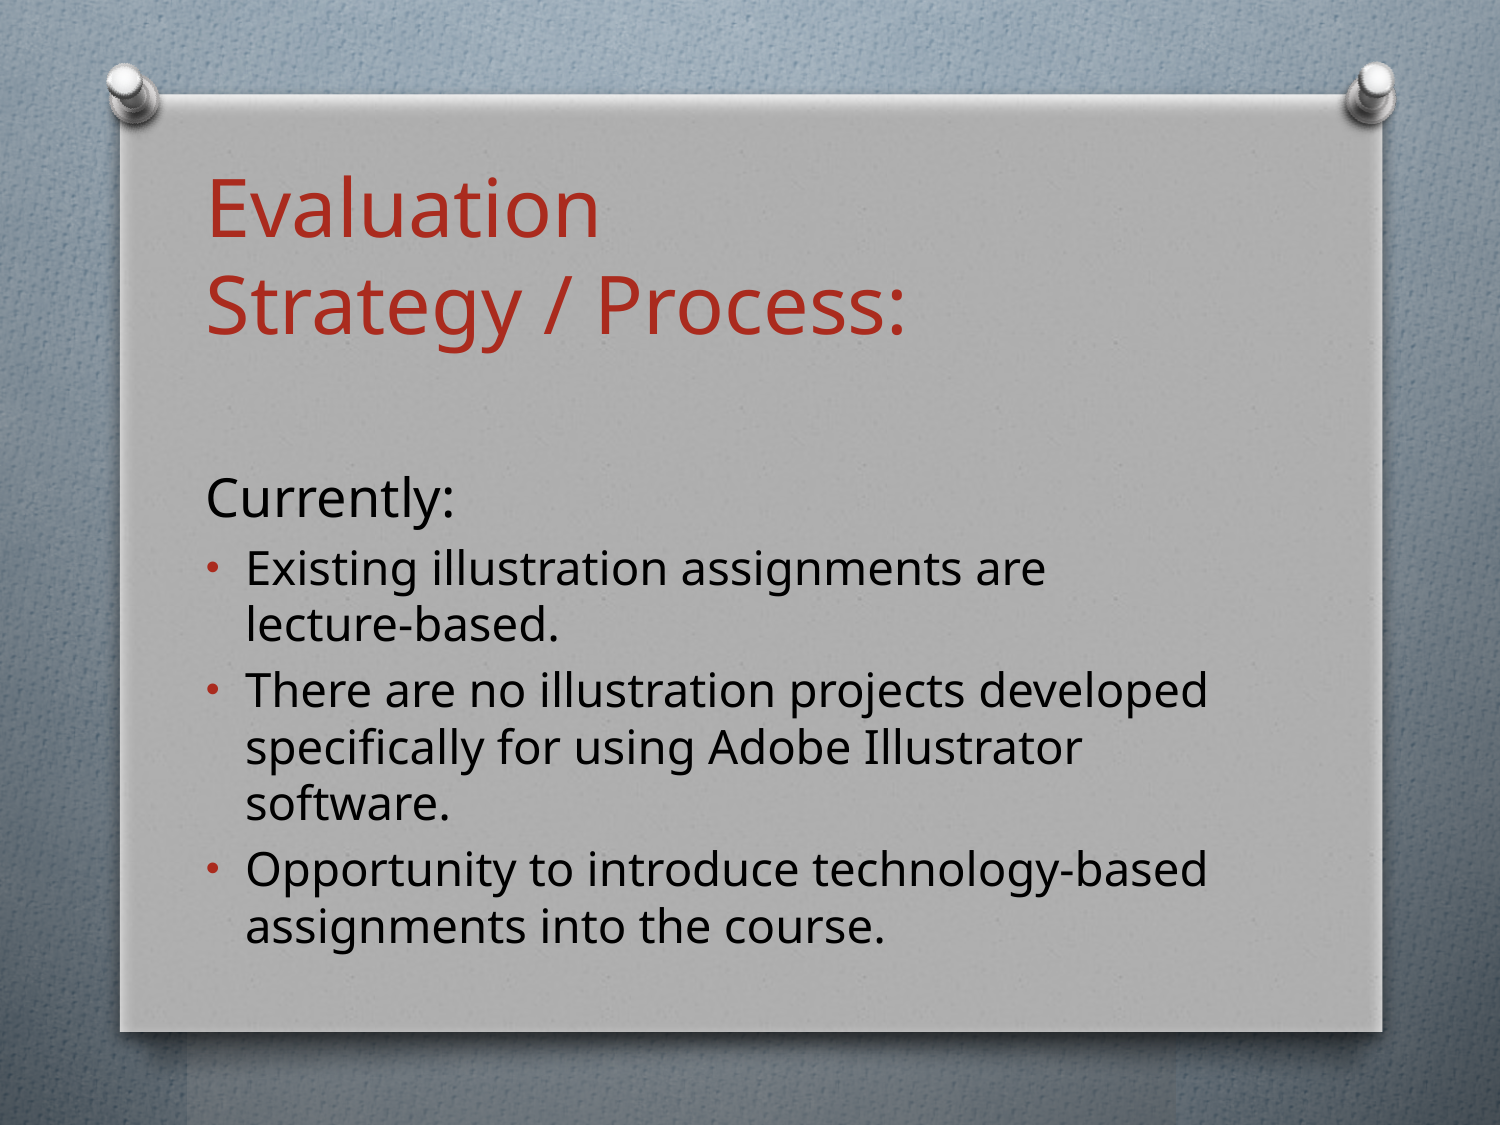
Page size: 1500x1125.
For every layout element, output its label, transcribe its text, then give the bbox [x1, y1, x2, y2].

picture [75, 29, 198, 153]
picture [1317, 35, 1439, 156]
list Evaluation Strategy / Process: Currently: Existing illustration assignments are lecture-based. There are no illustration projects developed specifically for using Adobe Illustrator software. Opportunity to introduce technology-based assignments into the course. [190, 148, 1305, 970]
